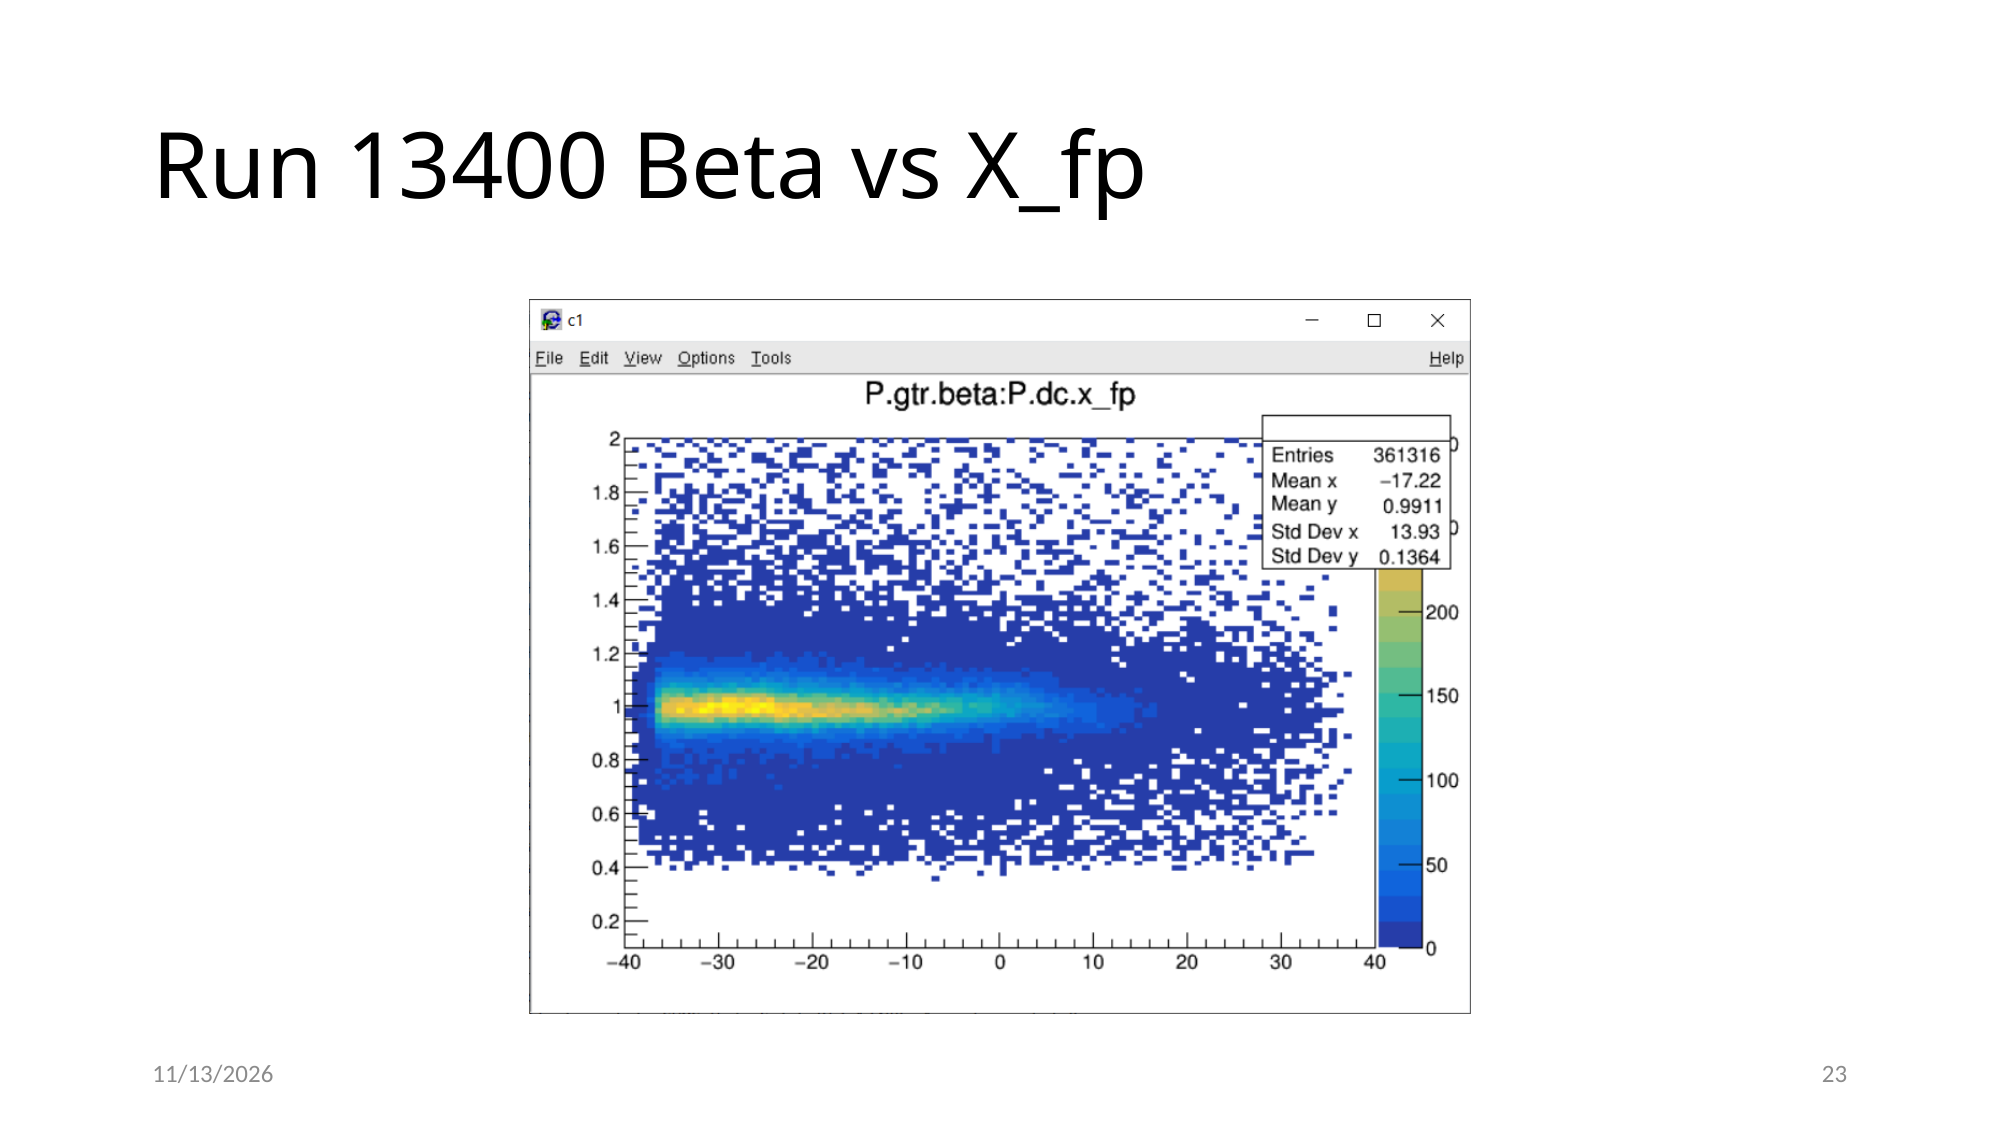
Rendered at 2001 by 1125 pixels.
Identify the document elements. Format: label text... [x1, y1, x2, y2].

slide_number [137, 1042, 588, 1103]
title Run 13400 Beta vs X_fp [137, 59, 1863, 278]
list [529, 299, 1471, 1014]
slide_number 23 [1412, 1042, 1863, 1103]
